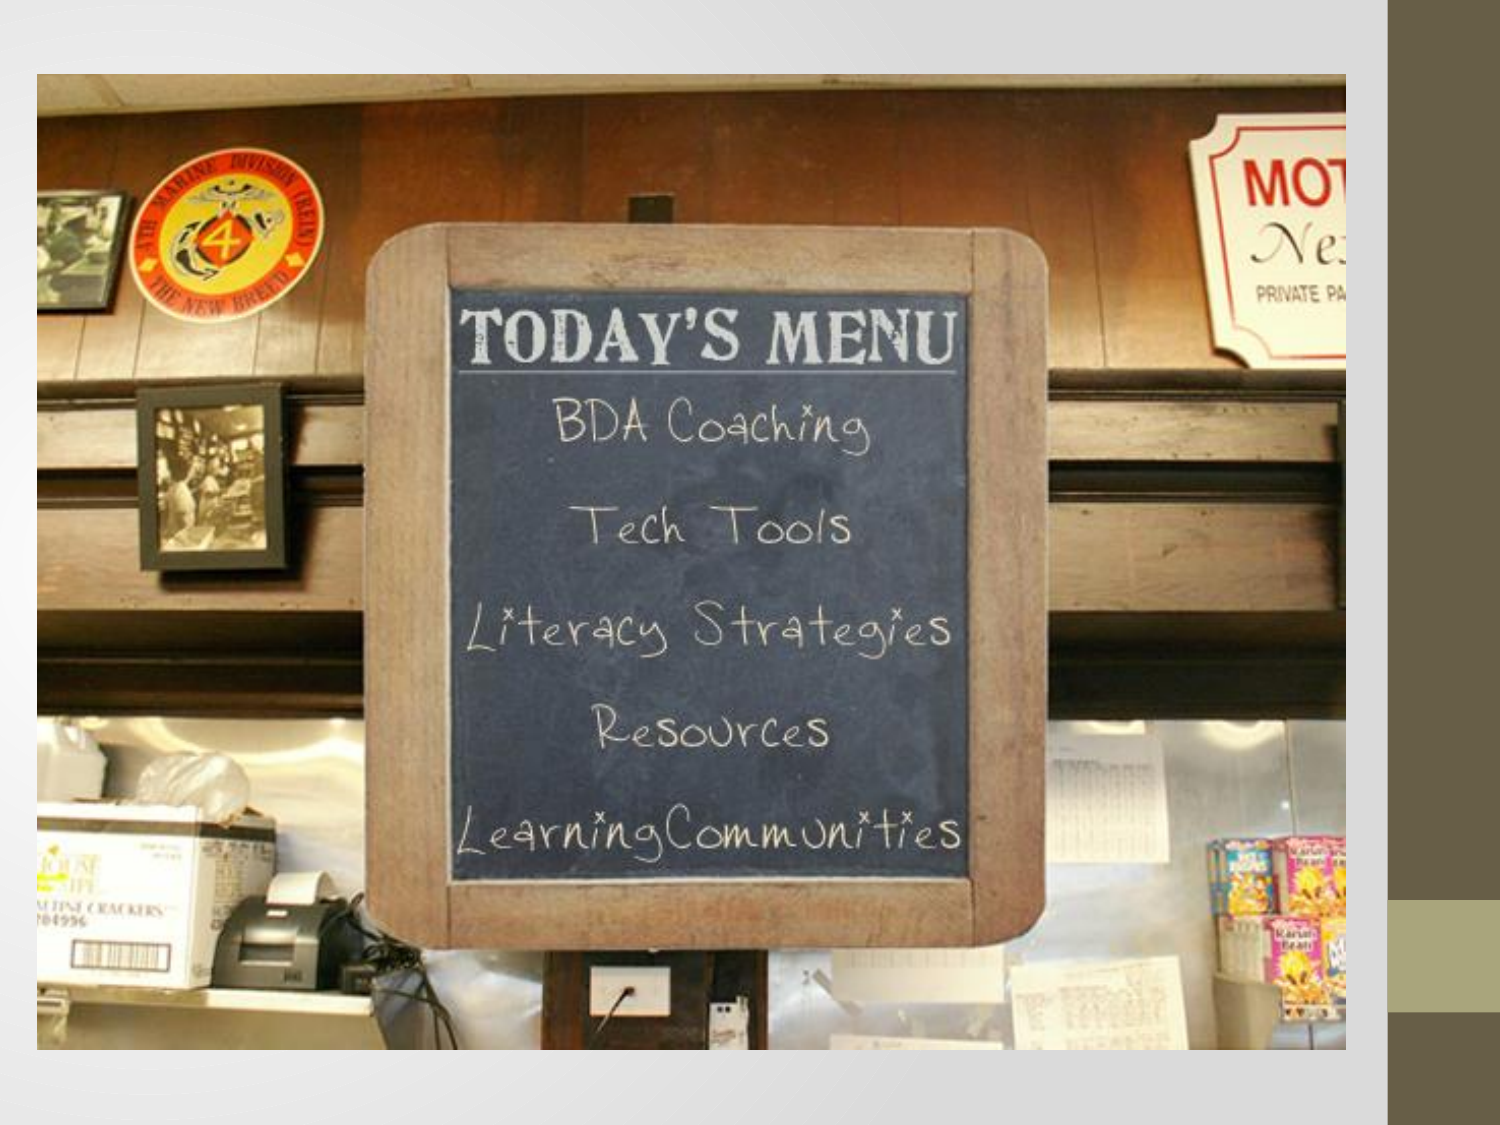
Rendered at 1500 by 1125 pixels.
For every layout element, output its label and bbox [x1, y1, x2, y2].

list [36, 74, 1347, 1051]
